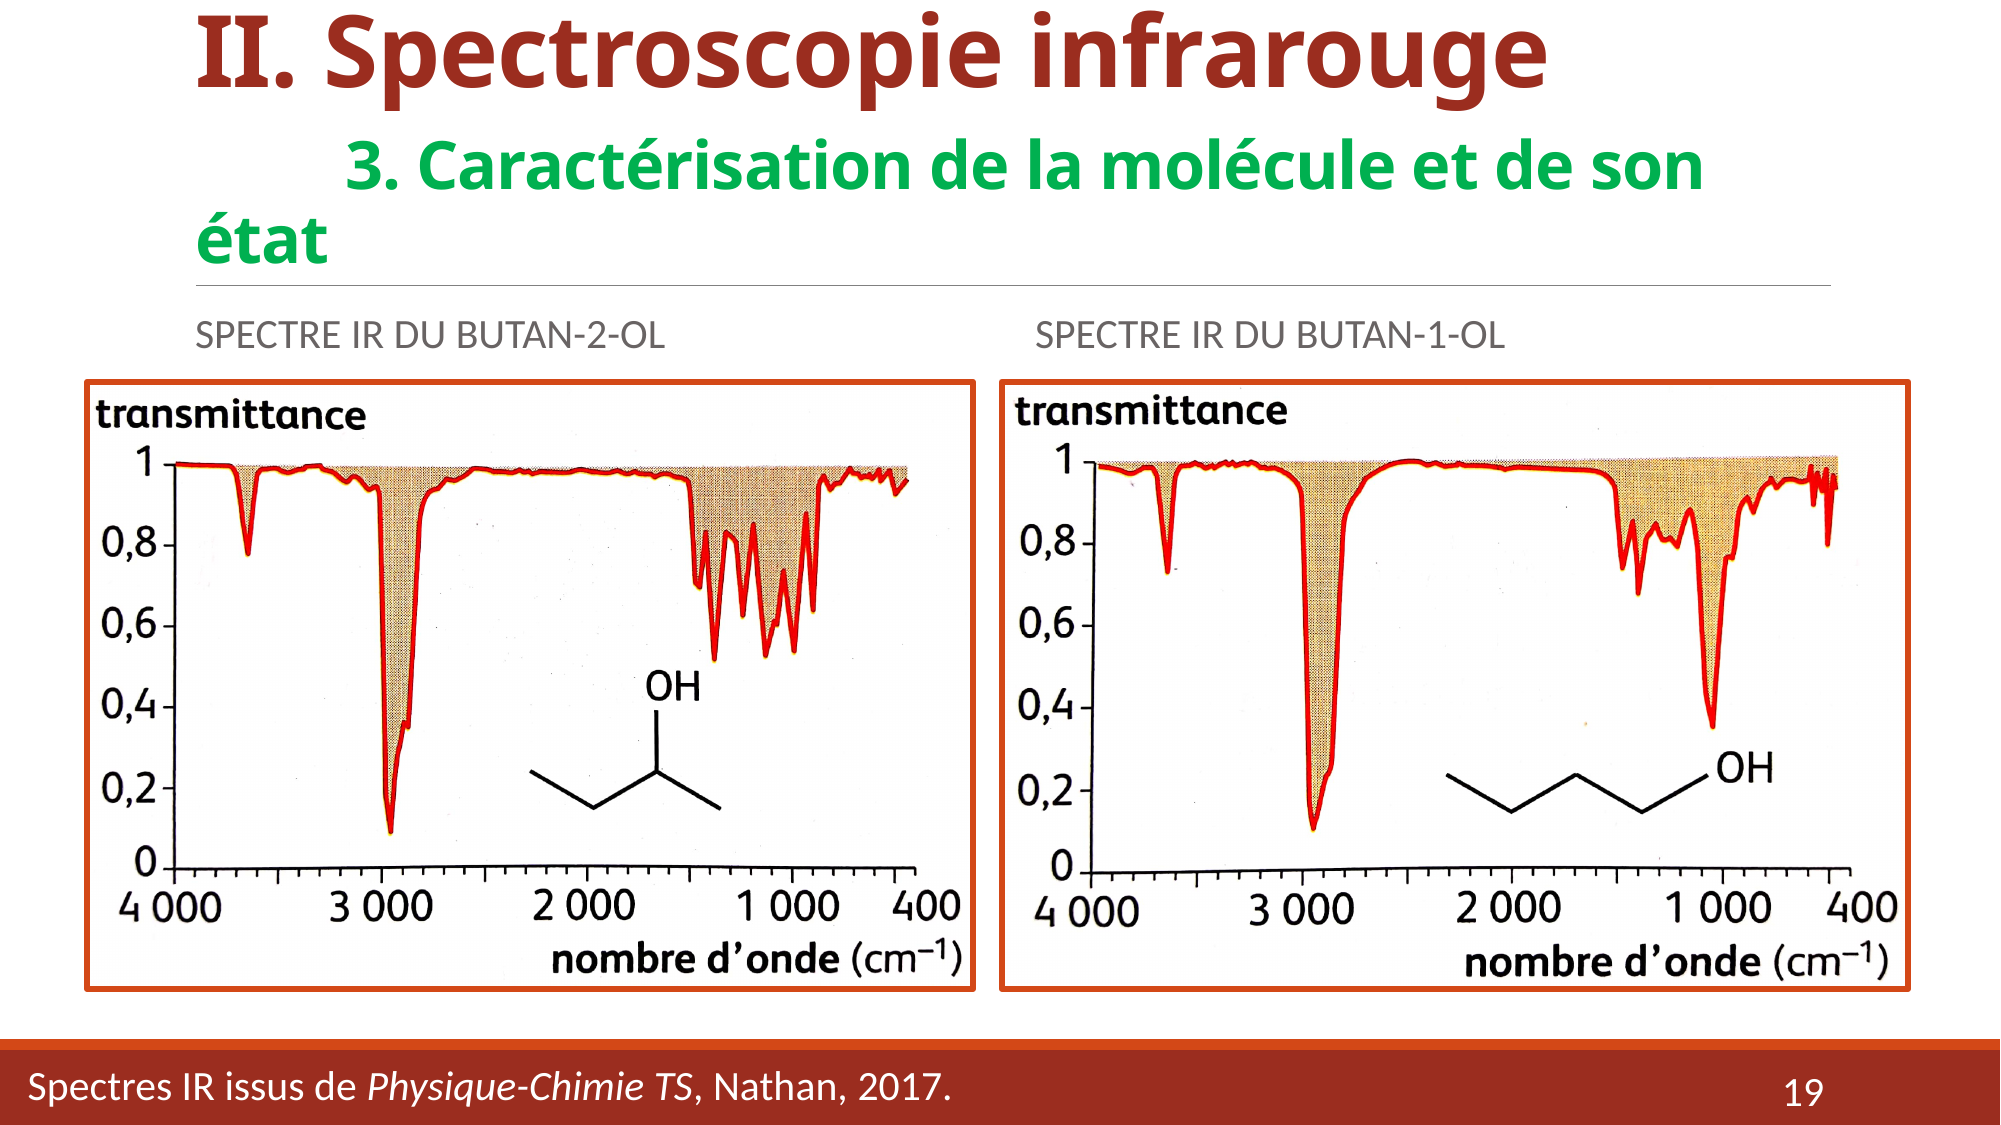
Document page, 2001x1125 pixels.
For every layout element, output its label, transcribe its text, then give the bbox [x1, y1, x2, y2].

list Spectre IR du butan-2-ol [180, 302, 990, 368]
slide_number 19 [1799, 1059, 1840, 1120]
title II. Spectroscopie infrarouge 3. Caractérisation de la molécule et de son état [180, 47, 1830, 285]
list Spectre IR Du butan-1-ol [1020, 302, 1830, 368]
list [1004, 384, 1906, 987]
text_box Spectres IR issus de Physique-Chimie TS, Nathan, 2017. [27, 1056, 1799, 1125]
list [89, 384, 971, 987]
